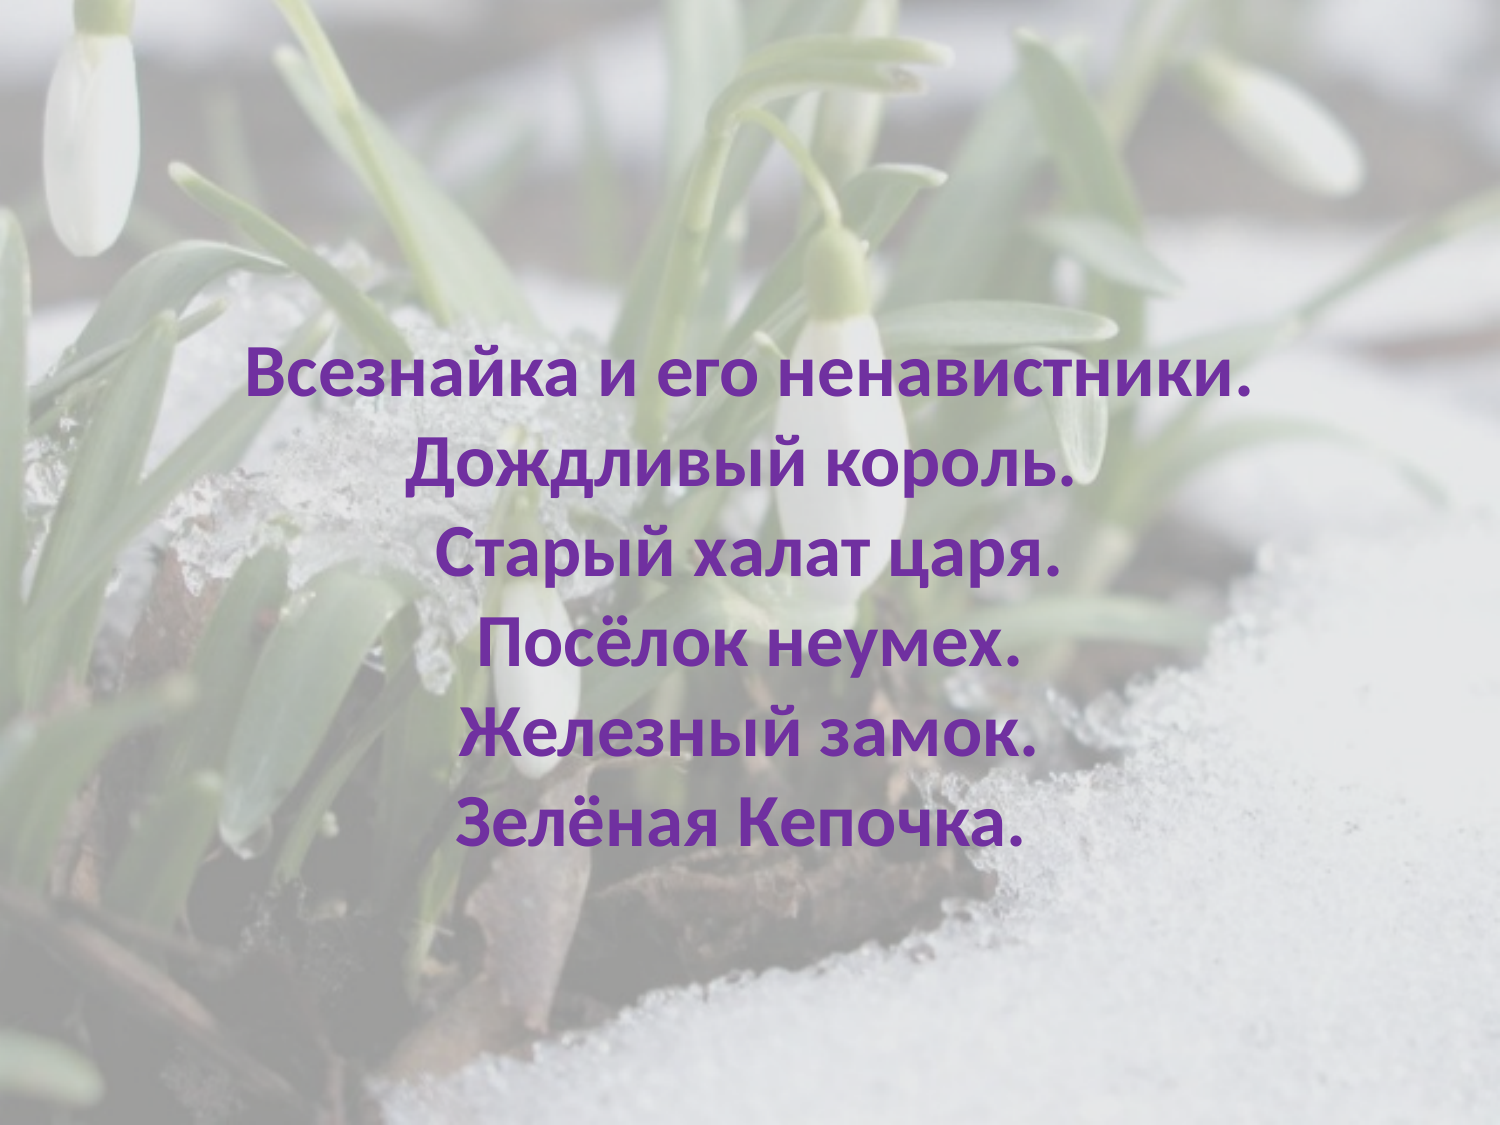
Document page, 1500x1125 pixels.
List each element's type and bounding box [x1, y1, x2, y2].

list [0, 0, 1500, 1125]
